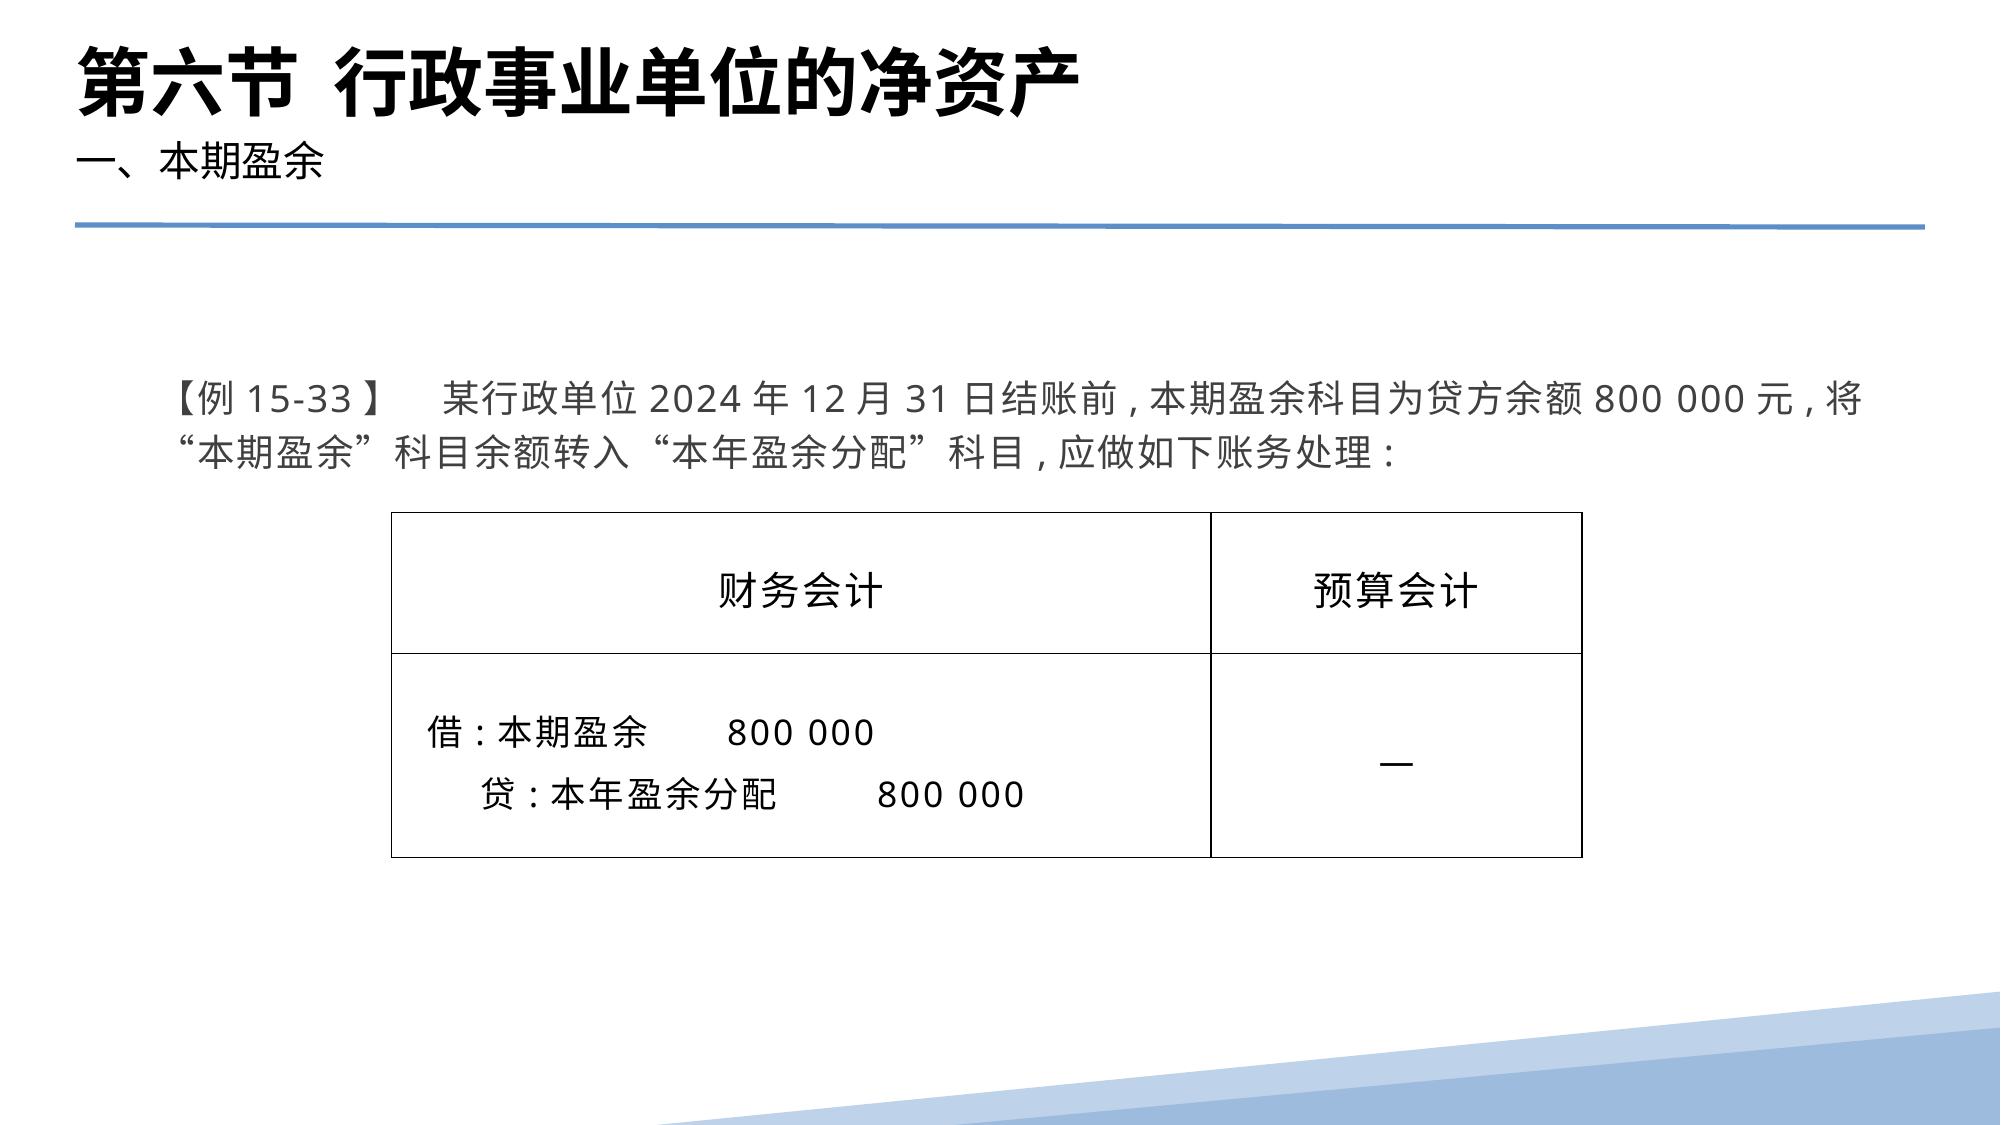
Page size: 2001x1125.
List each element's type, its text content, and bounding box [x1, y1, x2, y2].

text_box 一、本期盈余 [75, 124, 1925, 200]
text_box 第六节 行政事业单位的净资产 [75, 24, 1925, 124]
table_cell — [1212, 654, 1581, 857]
table_cell 借:本期盈余 800 000 贷:本年盈余分配 800 000 [392, 654, 1210, 857]
table_header 财务会计 [392, 513, 1210, 653]
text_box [74, 224, 1925, 228]
text_box 【例15-33】 某行政单位2024年12月31日结账前,本期盈余科目为贷方余额800 000元,将“本期盈余”科目余额转入“本年盈余分配”科目,应做如下账务处理: [147, 288, 1882, 552]
table_header 预算会计 [1212, 513, 1581, 653]
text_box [656, 991, 2000, 1125]
